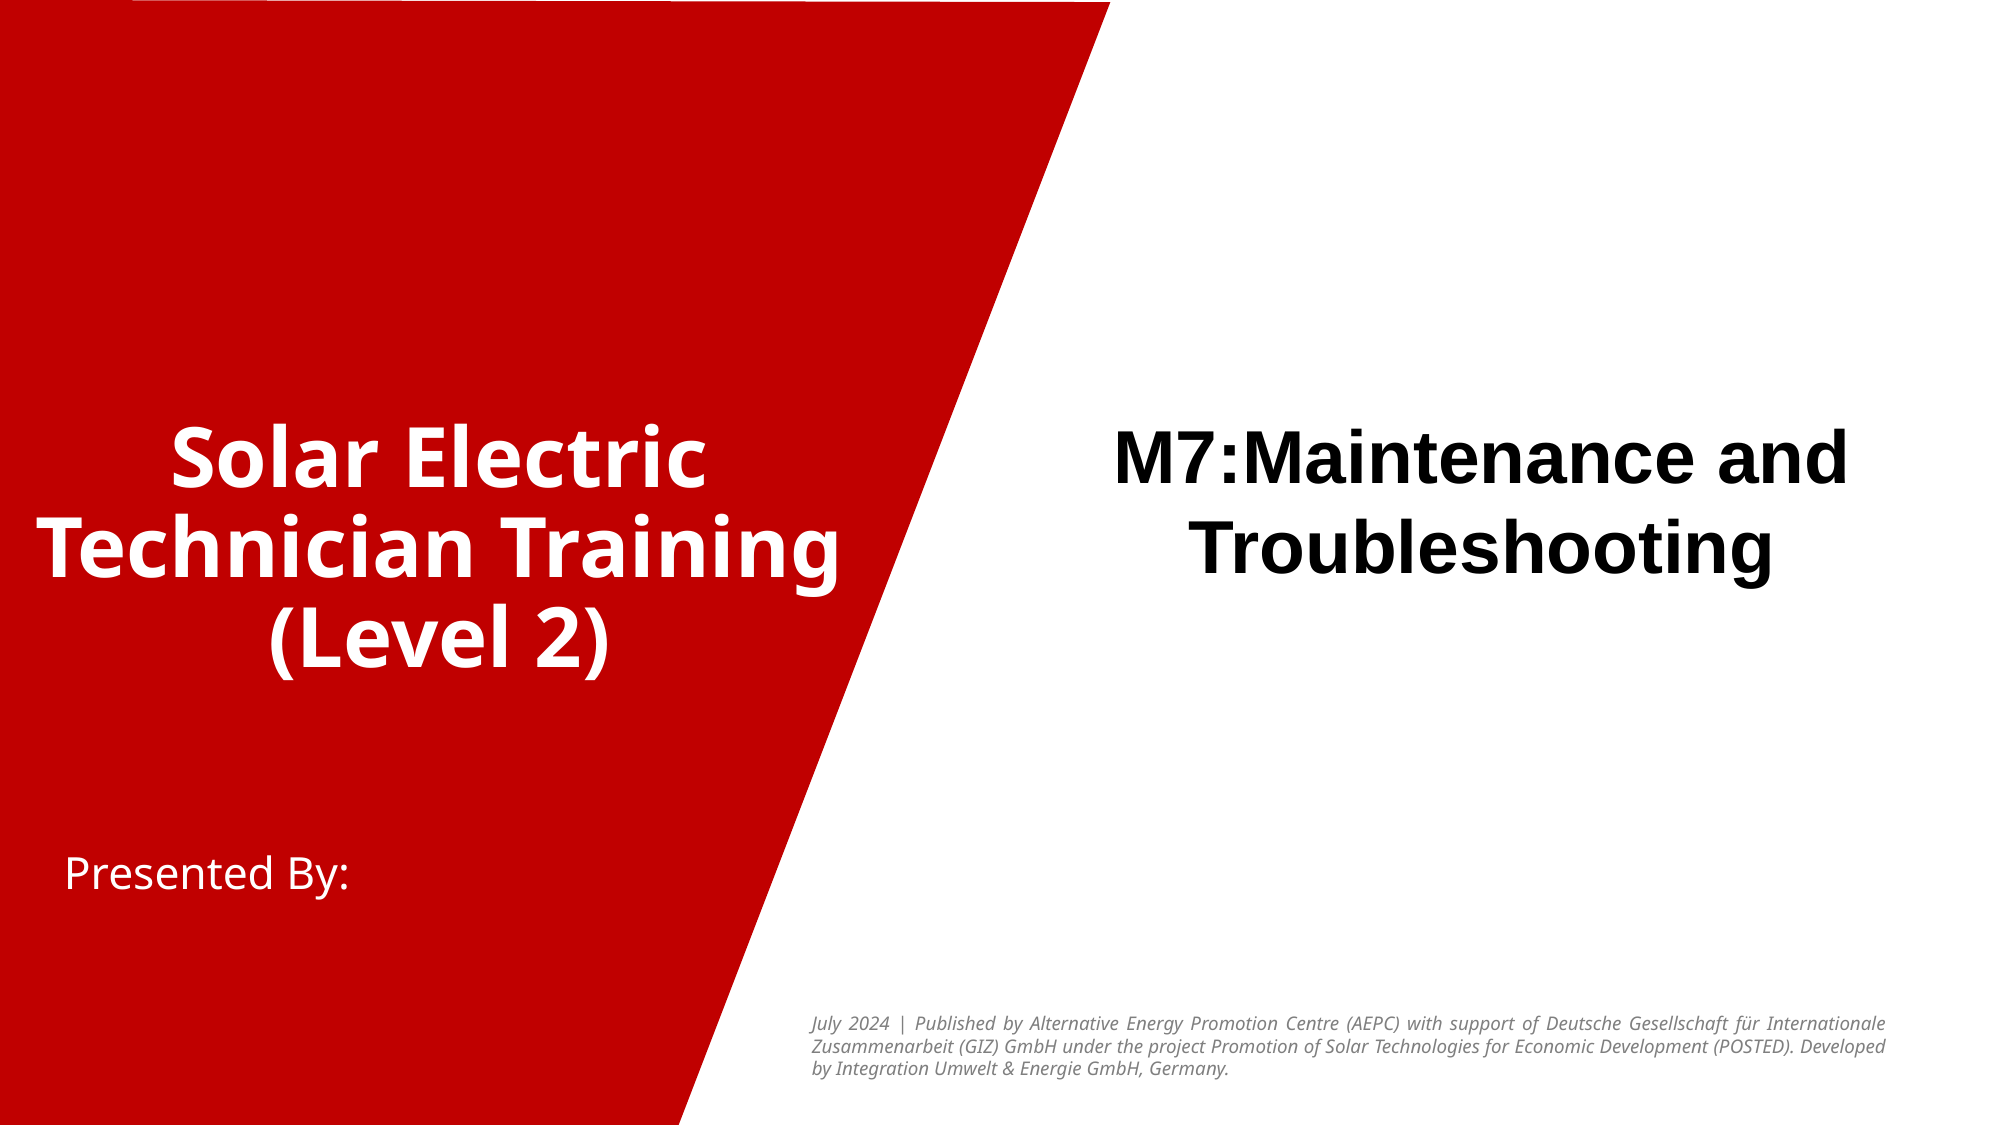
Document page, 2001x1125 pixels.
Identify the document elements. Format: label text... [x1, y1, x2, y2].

list Solar Electric Technician Training (Level 2) [0, 410, 858, 681]
list Presented By: [31, 845, 600, 1092]
text_box M7:Maintenance and Troubleshooting [1053, 401, 1912, 597]
